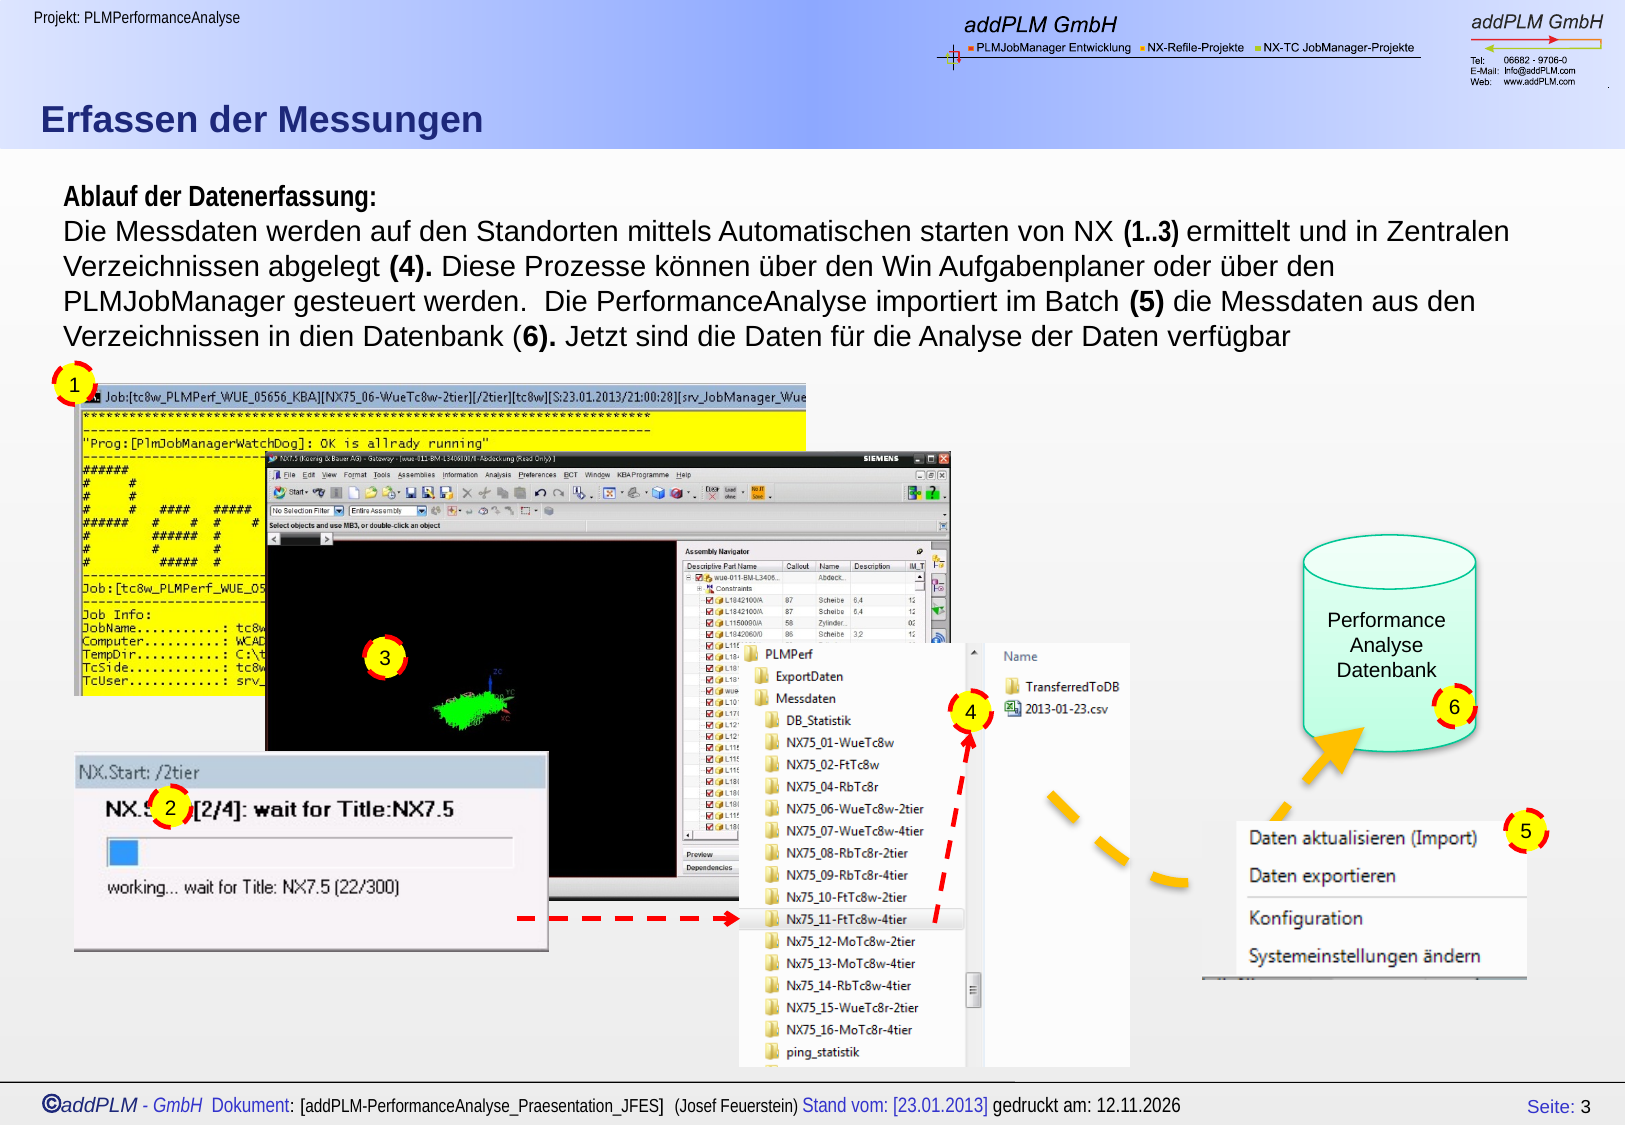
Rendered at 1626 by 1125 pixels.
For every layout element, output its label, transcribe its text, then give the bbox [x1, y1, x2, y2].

text_box 5 [1509, 809, 1548, 852]
text_box 6 [1433, 685, 1476, 728]
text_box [934, 731, 972, 924]
picture [74, 383, 1130, 1067]
text_box Ablauf der Datenerfassung: Die Messdaten werden auf den Standorten mittels Automatischen starten von NX (1..3) ermittelt und in Zentralen Verzeichnissen abgelegt (4). Diese Prozesse können über den Win Aufgabenplaner oder über den PLMJobManager gesteuert werden. Die PerformanceAnalyse importiert im Batch (5) die Messdaten aus den Verzeichnissen in dien Datenbank (6). Jetzt sind die Daten für die Analyse der Daten verfügbar [48, 169, 1569, 360]
text_box Performance Analyse Datenbank [1302, 534, 1477, 753]
title Erfassen der Messungen [40, 67, 1582, 141]
picture [1202, 821, 1527, 980]
text_box 1 [53, 362, 96, 404]
text_box [1134, 727, 1365, 886]
